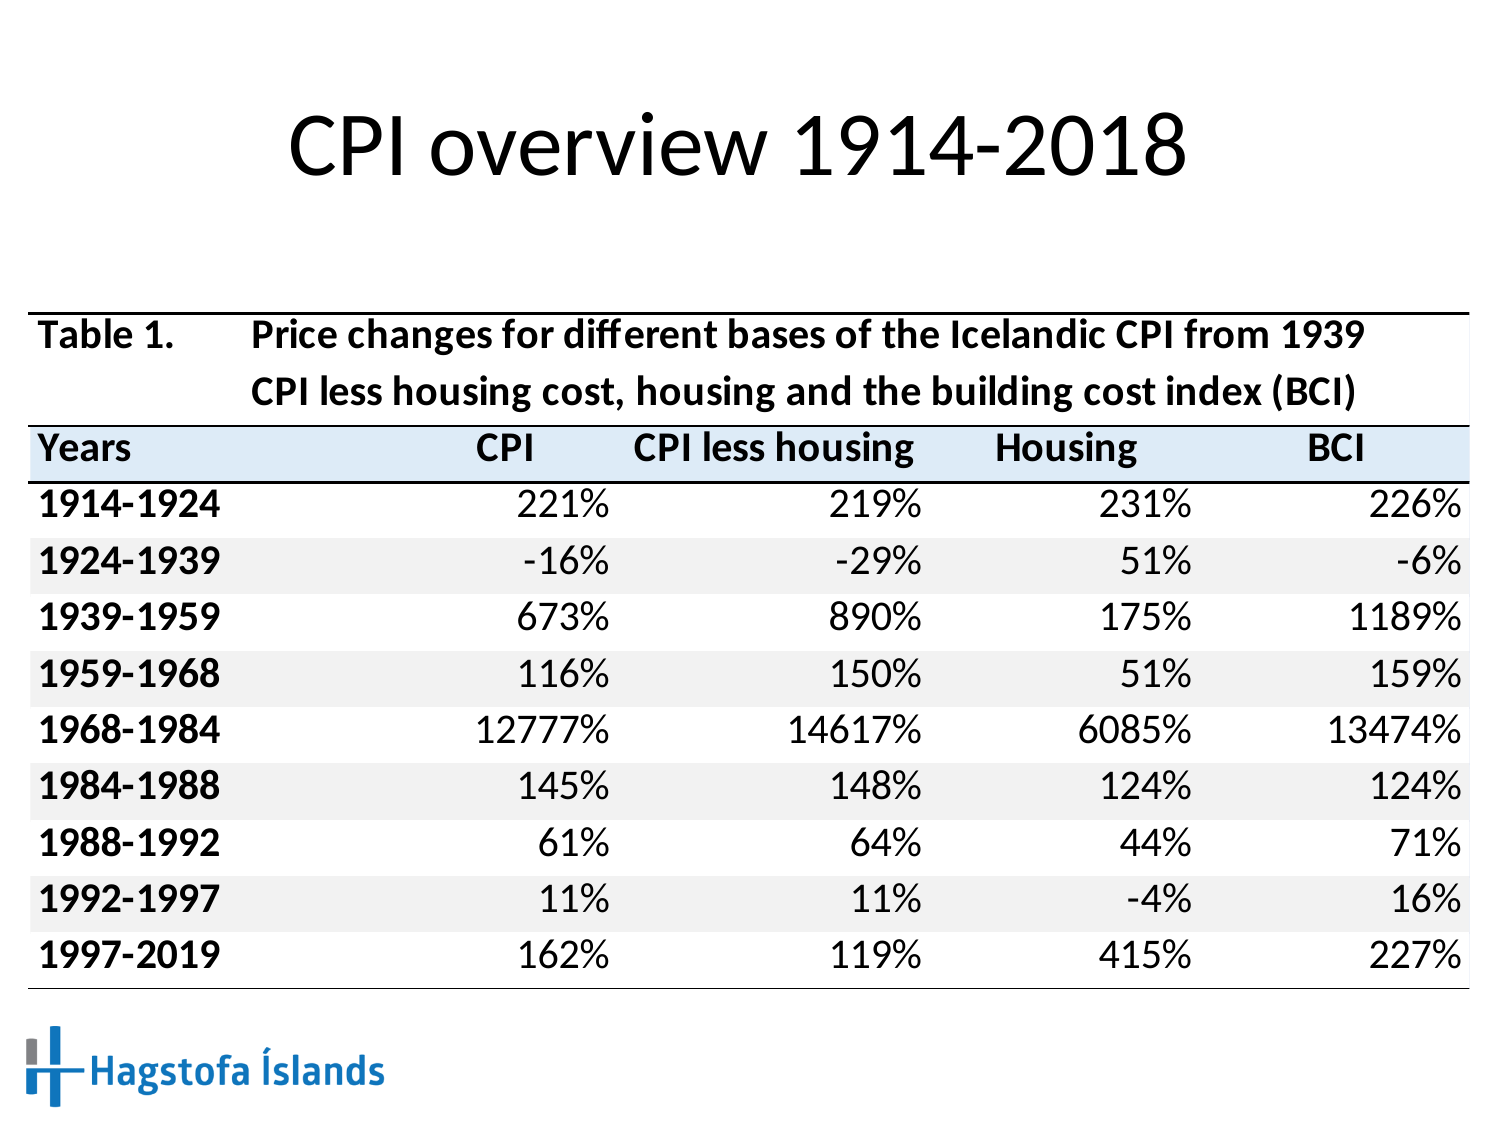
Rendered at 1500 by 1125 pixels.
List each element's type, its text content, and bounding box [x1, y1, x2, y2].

picture [27, 312, 1473, 992]
title CPI overview 1914-2018 [75, 45, 1425, 233]
picture [24, 1024, 386, 1109]
